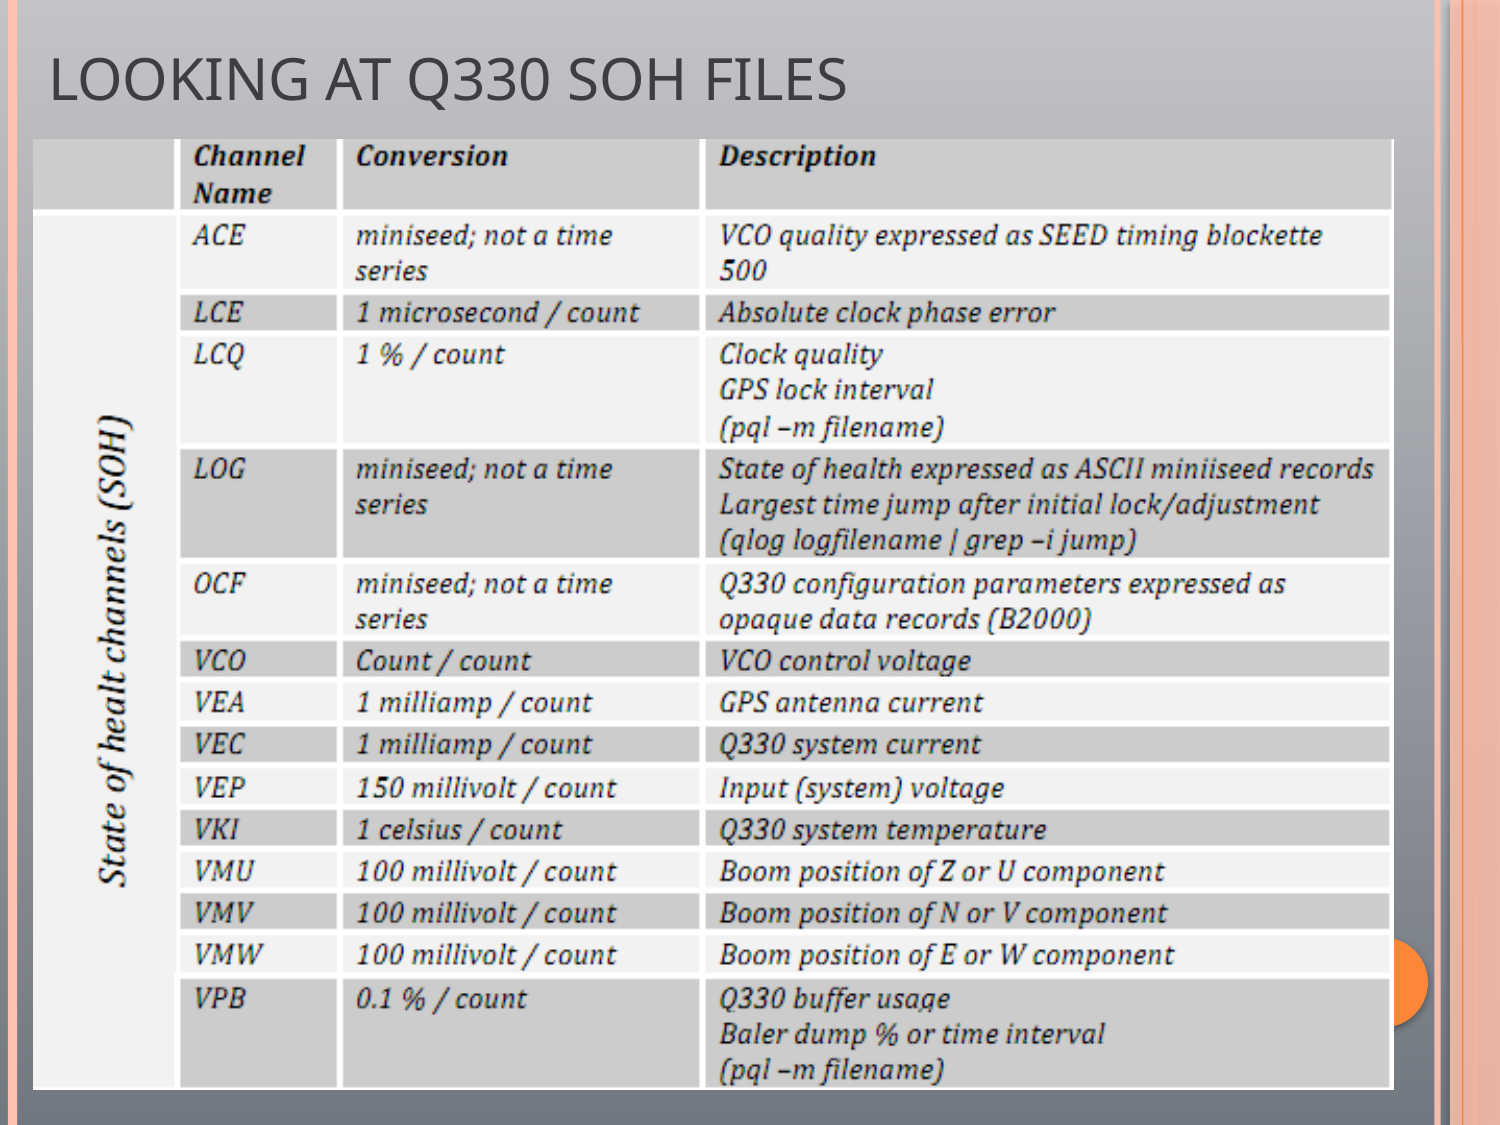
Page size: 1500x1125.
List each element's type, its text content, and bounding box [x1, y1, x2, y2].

picture [32, 138, 1395, 1090]
text_box Looking at Q330 SOH files [33, 0, 1459, 120]
